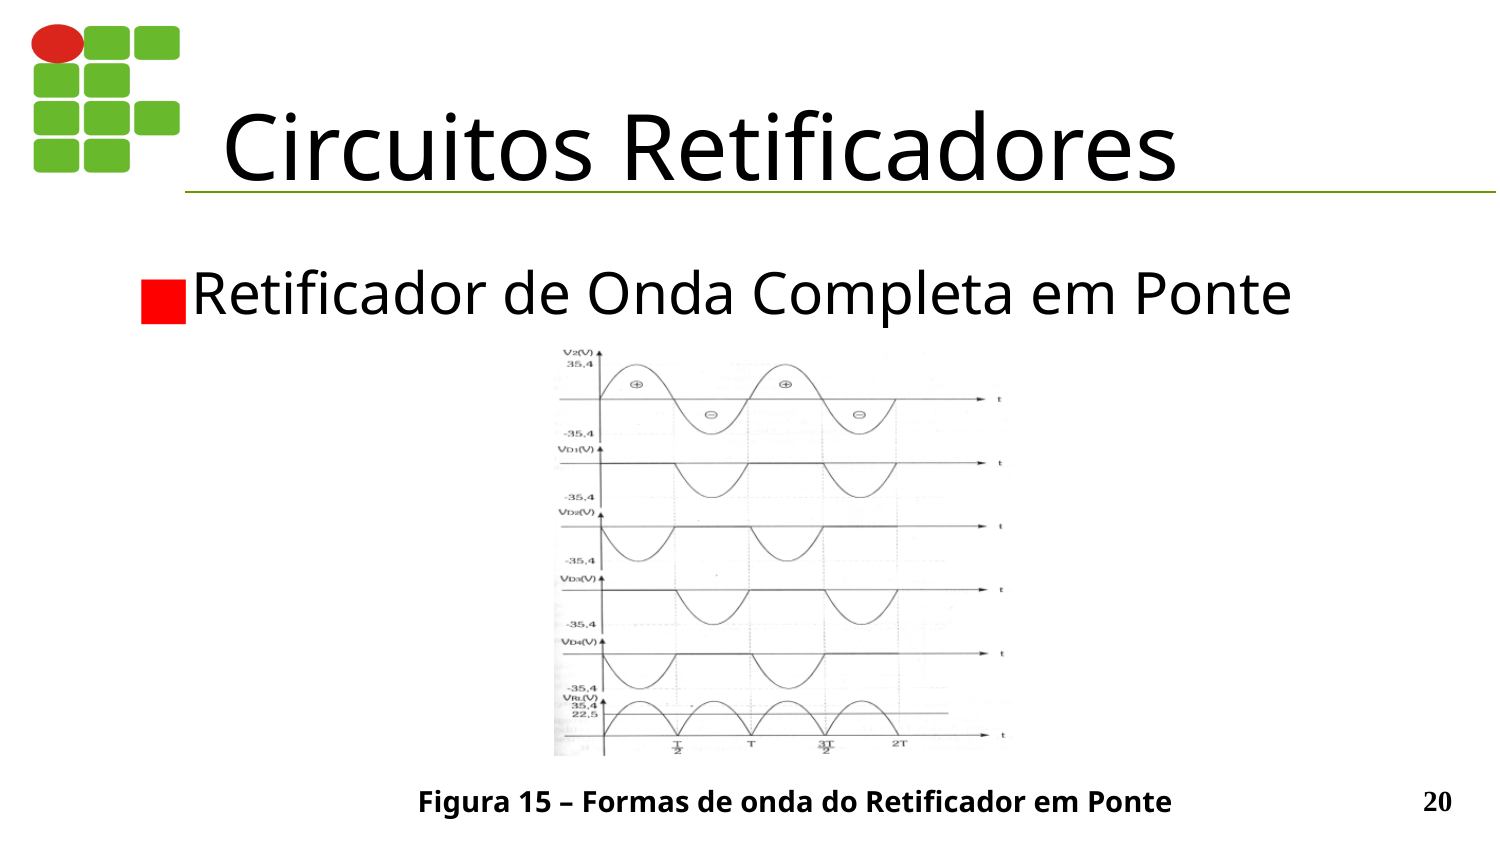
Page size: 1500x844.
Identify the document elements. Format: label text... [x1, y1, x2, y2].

title Circuitos Retificadores [206, 26, 1468, 207]
picture [29, 23, 182, 174]
text_box ‹#› [1155, 774, 1468, 825]
picture [516, 333, 1052, 774]
list Retificador de Onda Completa em Ponte Figura 15 – Formas de onda do Retificador em Ponte [46, 248, 1469, 774]
